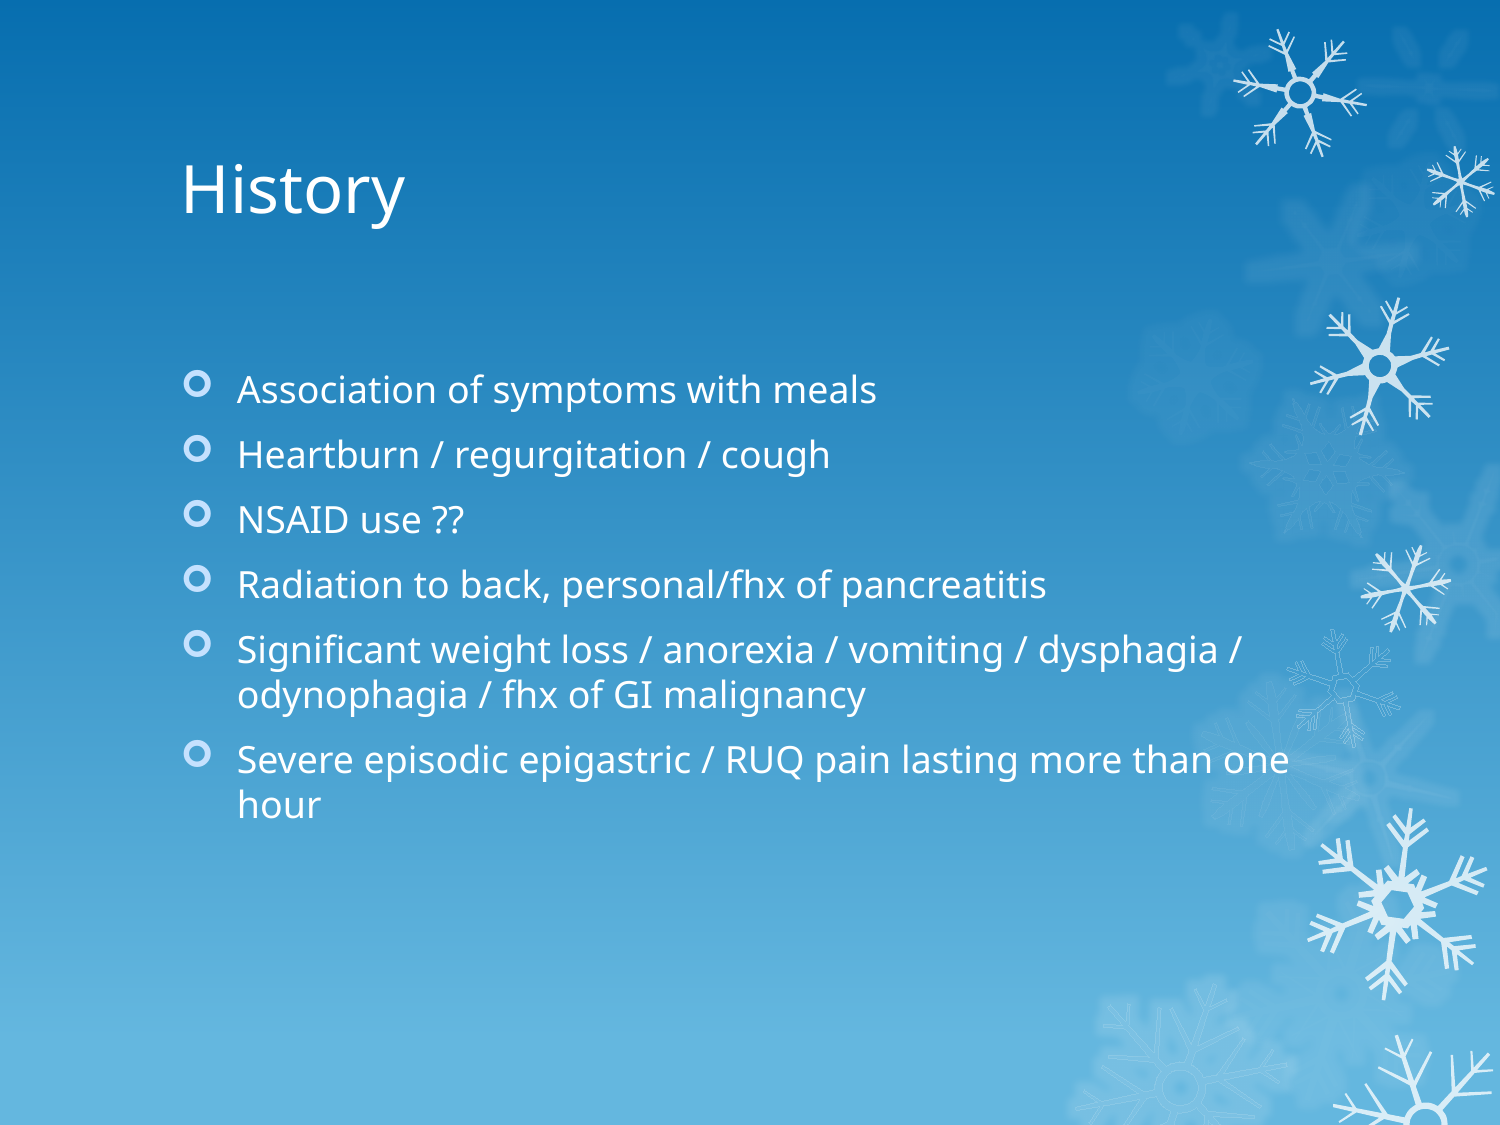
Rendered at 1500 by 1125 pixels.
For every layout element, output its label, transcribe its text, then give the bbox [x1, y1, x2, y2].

title History [165, 110, 1335, 263]
list Association of symptoms with meals Heartburn / regurgitation / cough NSAID use ?? Radiation to back, personal/fhx of pancreatitis Significant weight loss / anorexia / vomiting / dysphagia / odynophagia / fhx of GI malignancy Severe episodic epigastric / RUQ pain lasting more than one hour [165, 296, 1335, 962]
